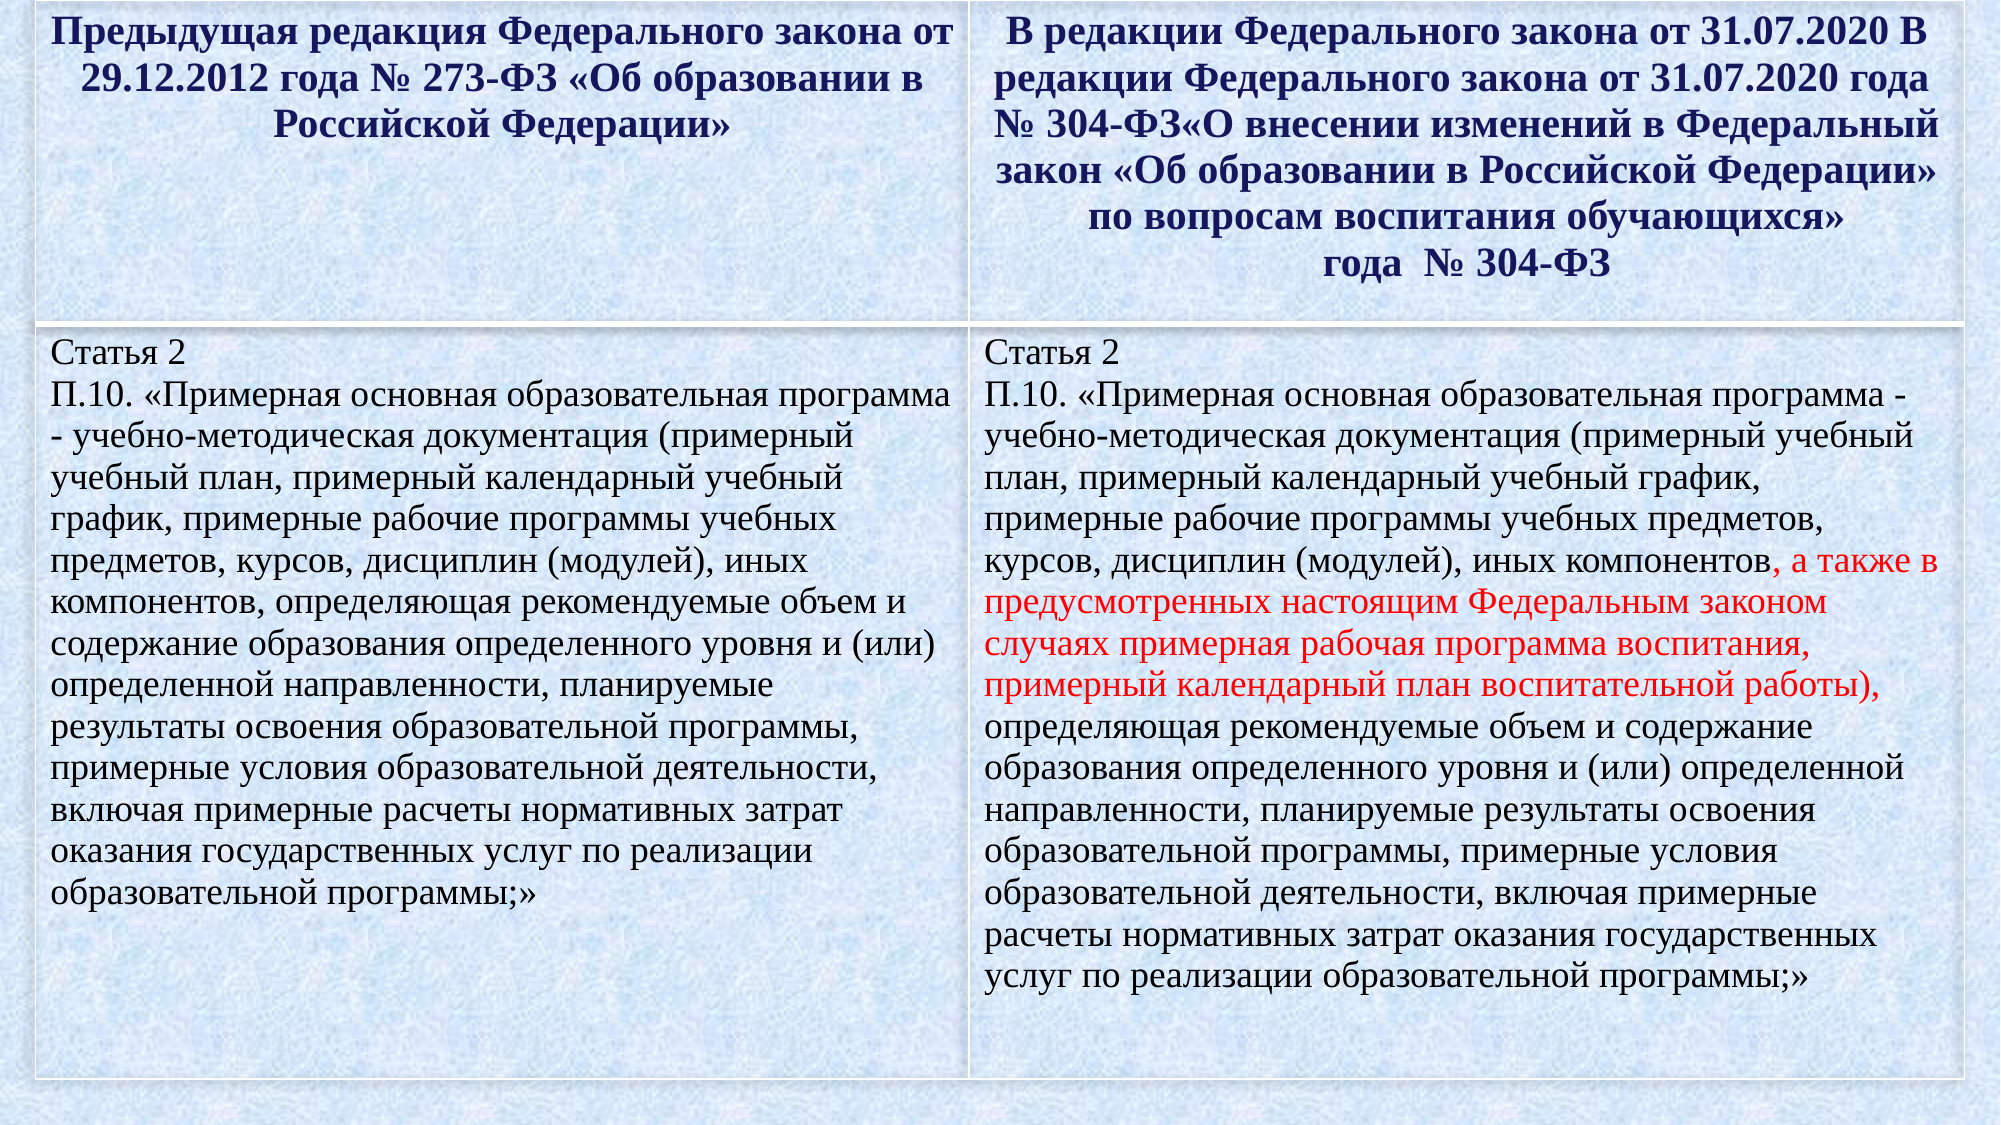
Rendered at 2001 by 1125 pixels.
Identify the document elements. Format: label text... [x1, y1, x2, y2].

table_header Предыдущая редакция Федерального закона от 29.12.2012 года № 273-ФЗ «Об образовании в Российской Федерации» [36, 1, 968, 321]
table_cell Статья 2 П.10. «Примерная основная образовательная программа - учебно-методическая документация (примерный учебный план, примерный календарный учебный график, примерные рабочие программы учебных предметов, курсов, дисциплин (модулей), иных компонентов, определяющая рекомендуемые объем и содержание образования определенного уровня и (или) определенной направленности, планируемые результаты освоения образовательной программы, примерные условия образовательной деятельности, включая примерные расчеты нормативных затрат оказания государственных услуг по реализации образовательной программы;» [36, 327, 968, 1078]
picture [0, 0, 2001, 1125]
table_header В редакции Федерального закона от 31.07.2020 В редакции Федерального закона от 31.07.2020 года № 304-ФЗ«О внесении изменений в Федеральный закон «Об образовании в Российской Федерации» по вопросам воспитания обучающихся» года № 304-ФЗ [970, 1, 1964, 321]
table_cell Статья 2 П.10. «Примерная основная образовательная программа - учебно-методическая документация (примерный учебный план, примерный календарный учебный график, примерные рабочие программы учебных предметов, курсов, дисциплин (модулей), иных компонентов, а также в предусмотренных настоящим Федеральным законом случаях примерная рабочая программа воспитания, примерный календарный план воспитательной работы), определяющая рекомендуемые объем и содержание образования определенного уровня и (или) определенной направленности, планируемые результаты освоения образовательной программы, примерные условия образовательной деятельности, включая примерные расчеты нормативных затрат оказания государственных услуг по реализации образовательной программы;» [970, 327, 1964, 1078]
